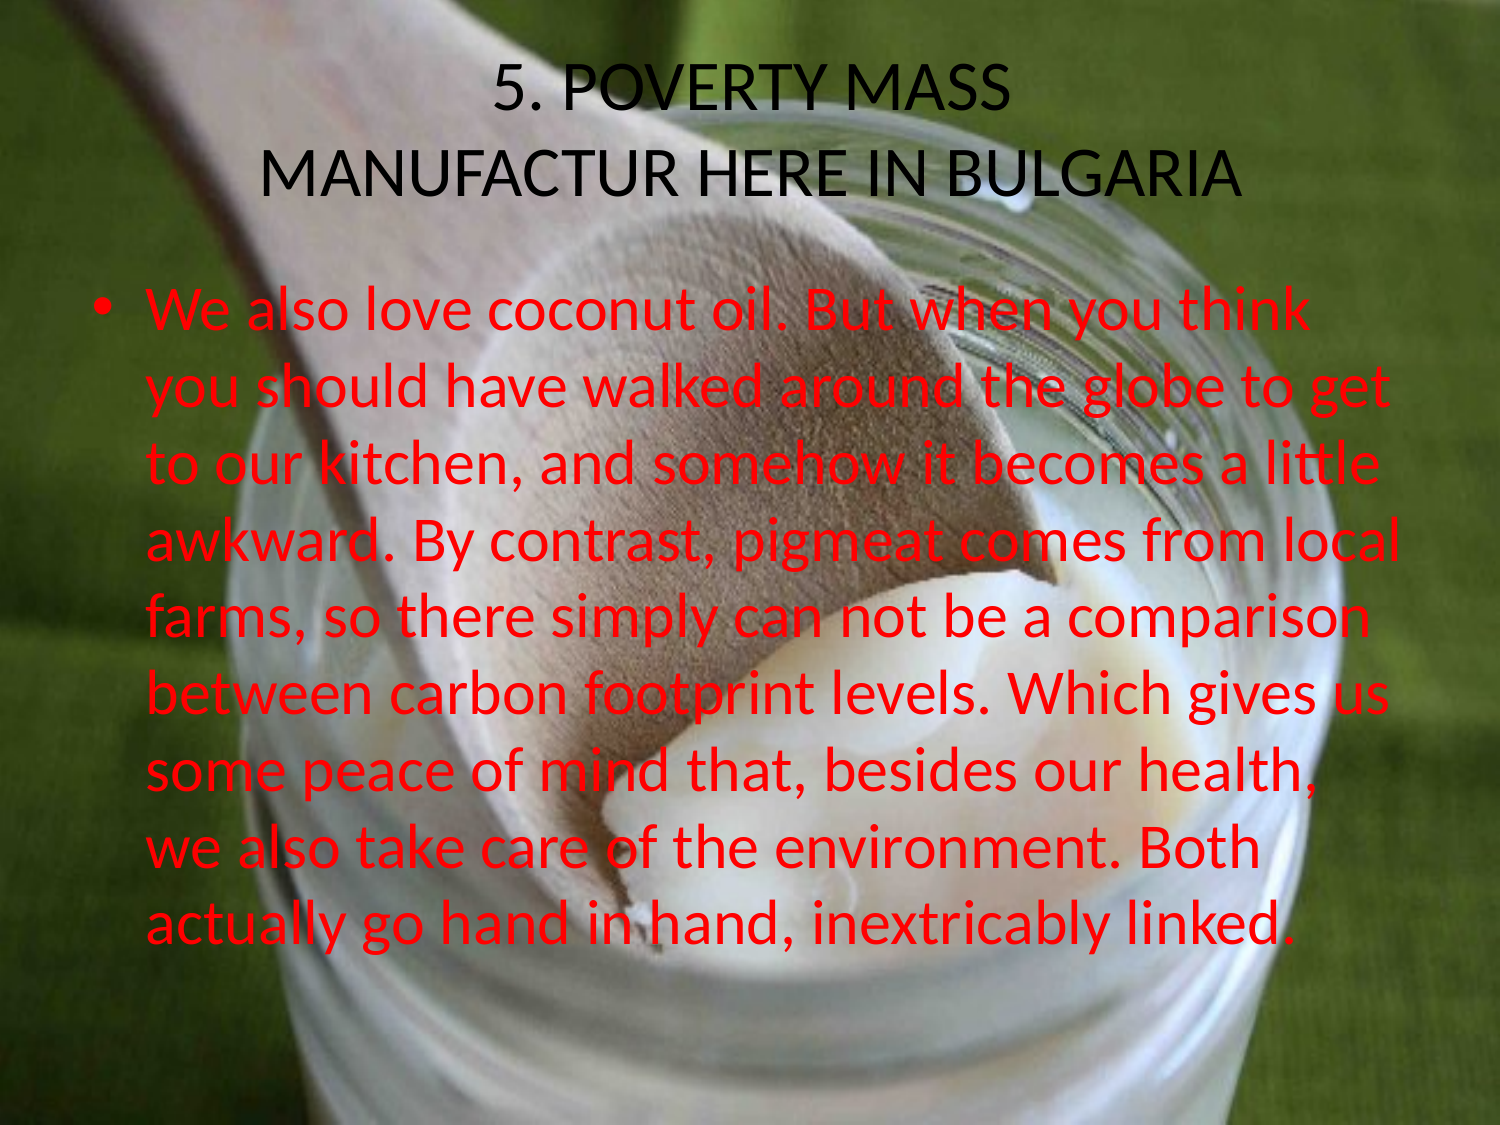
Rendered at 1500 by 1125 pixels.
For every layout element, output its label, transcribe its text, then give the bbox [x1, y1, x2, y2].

list We also love coconut oil. But when you think you should have walked around the globe to get to our kitchen, and somehow it becomes a little awkward. By contrast, pigmeat comes from local farms, so there simply can not be a comparison between carbon footprint levels. Which gives us some peace of mind that, besides our health, we also take care of the environment. Both actually go hand in hand, inextricably linked. [76, 259, 1427, 1002]
picture [0, 0, 1500, 1125]
title 5. POVERTY MASS MANUFACTUR HERE IN BULGARIA [76, 30, 1427, 219]
